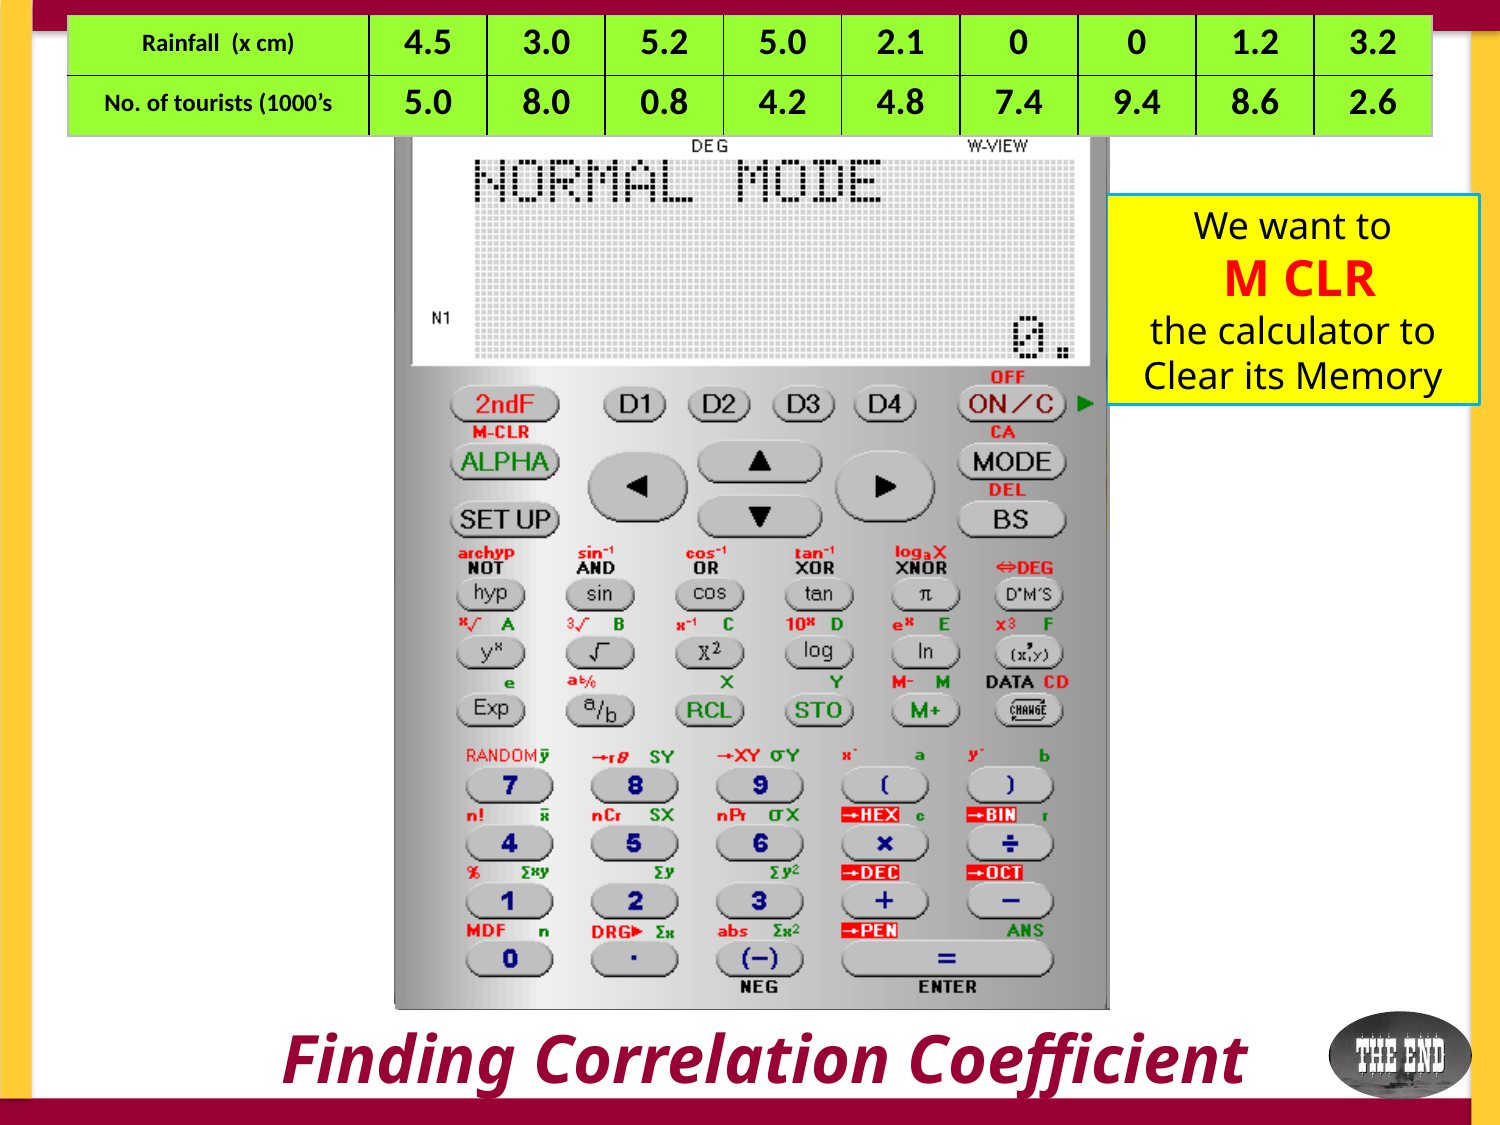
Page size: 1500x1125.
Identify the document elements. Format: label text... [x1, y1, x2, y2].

table_header 0 [961, 16, 1077, 75]
table_header 1.2 [1197, 16, 1313, 75]
table_header 3.0 [488, 16, 604, 75]
table_cell 5.0 [370, 76, 486, 135]
table_cell 9.4 [1079, 76, 1195, 135]
table_header 3.2 [1315, 16, 1431, 75]
table_header 4.5 [370, 16, 486, 75]
picture [394, 120, 1110, 1011]
text_box We want to M CLR the calculator to Clear its Memory [1113, 194, 1480, 405]
table_cell 4.8 [842, 76, 959, 119]
table_cell 0.8 [606, 76, 723, 119]
table_cell 8.6 [1197, 76, 1313, 135]
table_cell 7.4 [961, 76, 1077, 119]
table_cell 4.2 [724, 76, 841, 119]
table_cell 2.6 [1315, 76, 1431, 135]
table_header 5.2 [606, 16, 723, 75]
text_box Finding Correlation Coefficient [29, 1009, 1500, 1104]
table_header 2.1 [842, 16, 959, 75]
table_cell No. of tourists (1000’s [69, 76, 368, 135]
table_header Rainfall (x cm) [69, 16, 368, 75]
table_cell 8.0 [488, 76, 604, 119]
table_header 0 [1079, 16, 1195, 75]
table_header 5.0 [724, 16, 841, 75]
